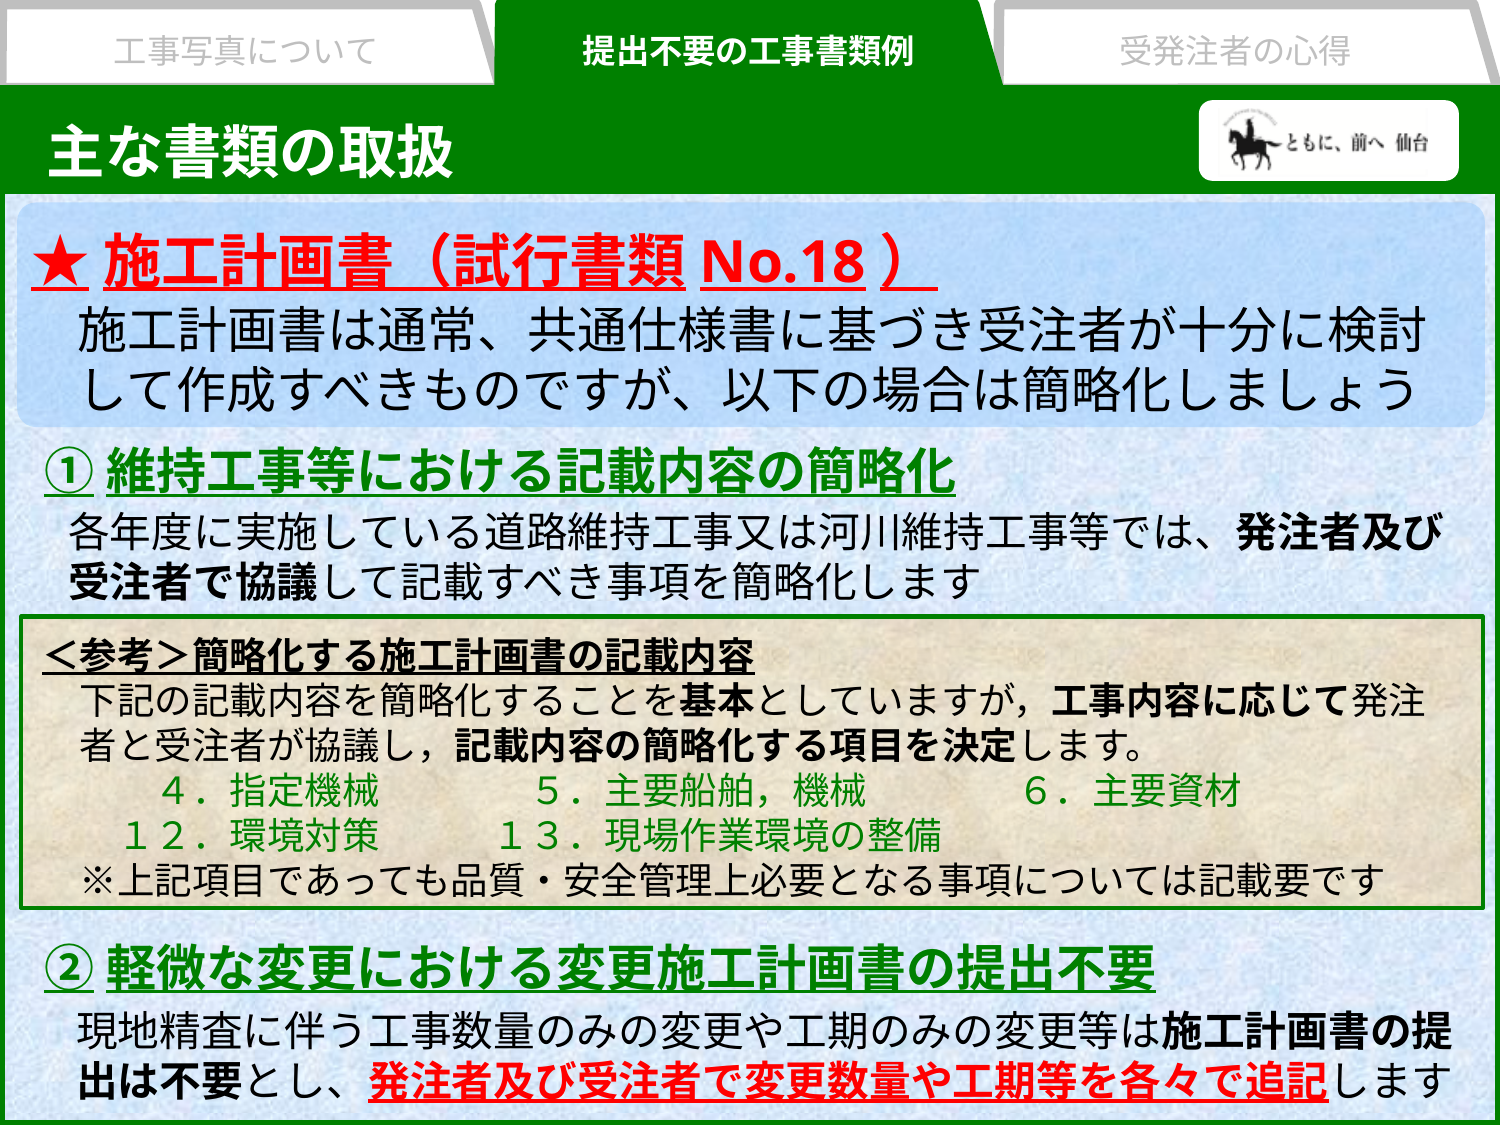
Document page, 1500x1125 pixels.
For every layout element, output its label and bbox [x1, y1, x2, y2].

text_box [0, 3, 1500, 1125]
